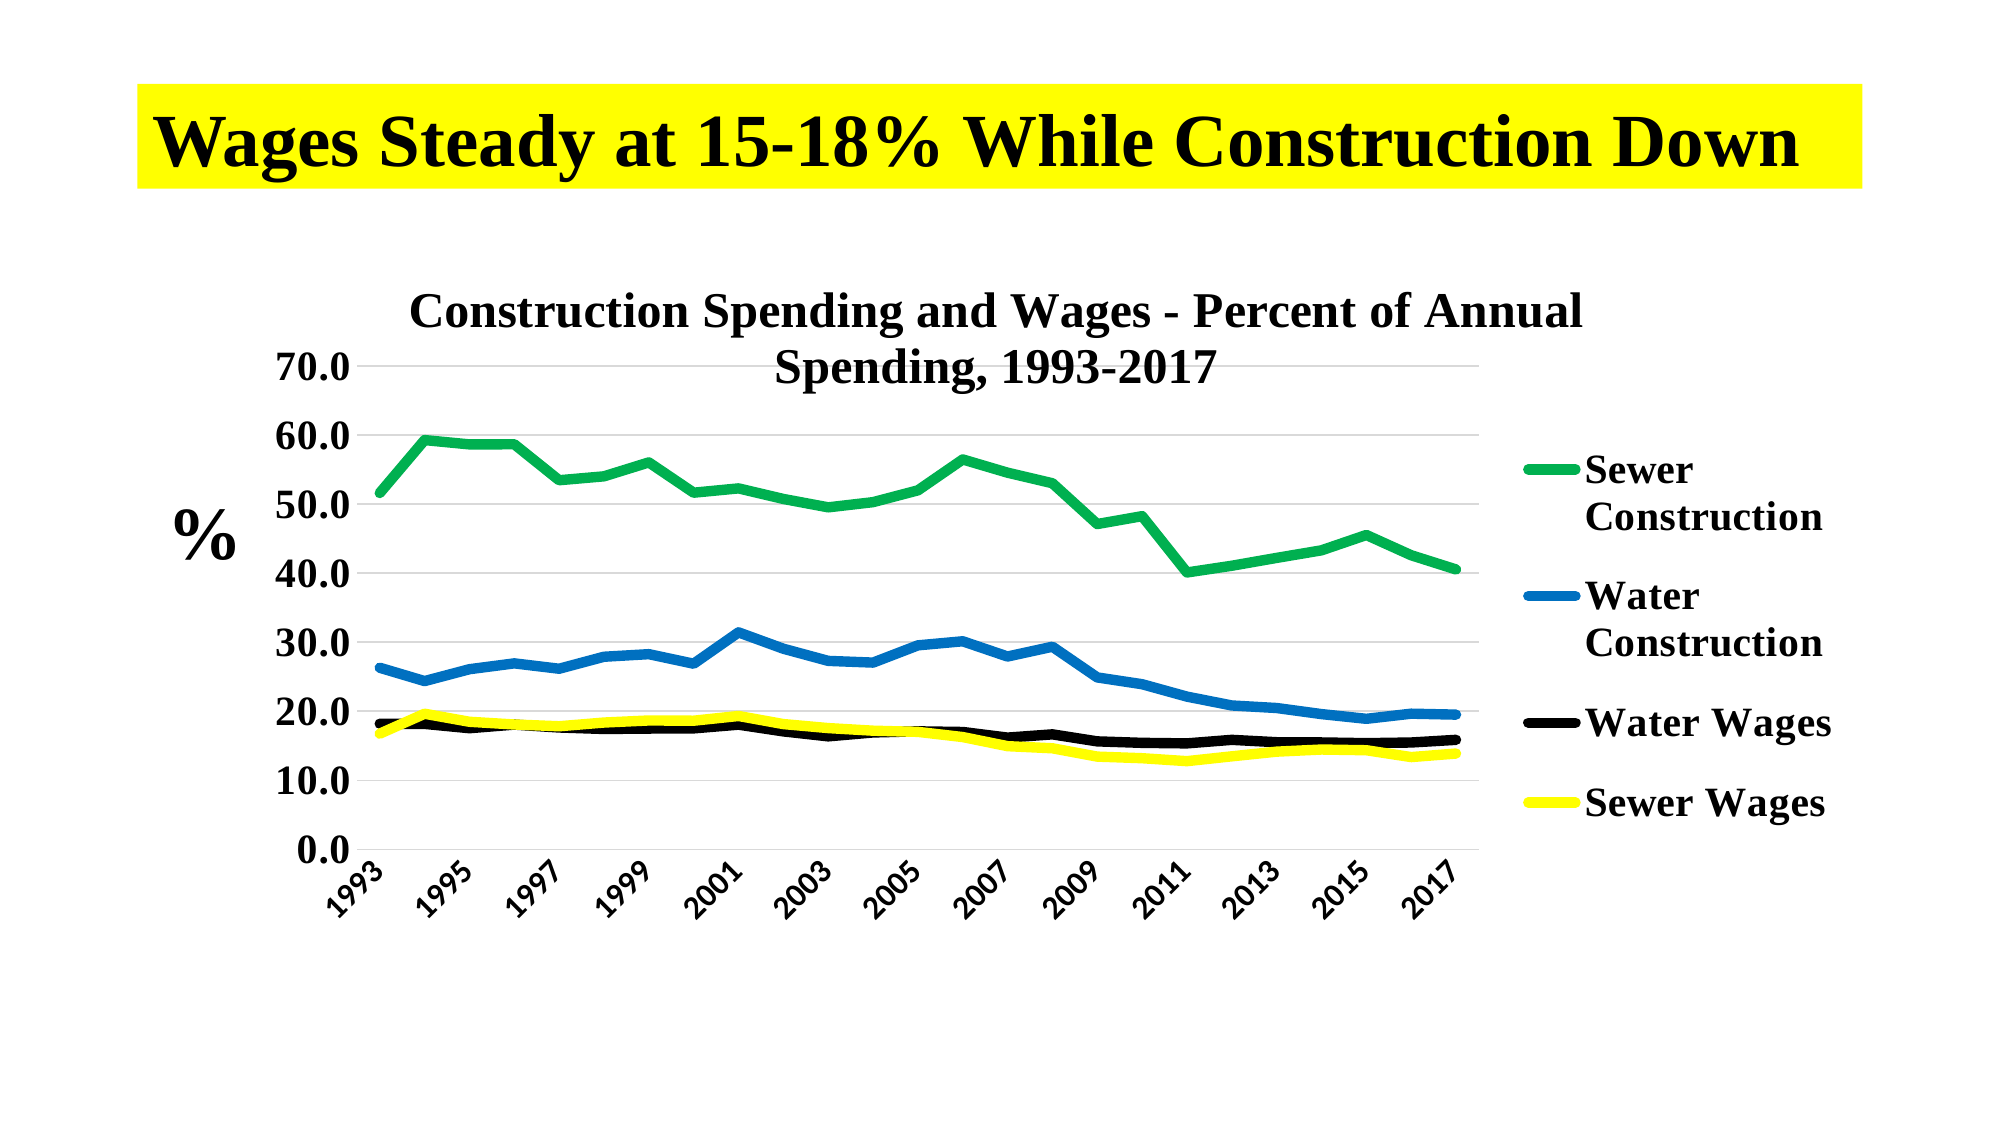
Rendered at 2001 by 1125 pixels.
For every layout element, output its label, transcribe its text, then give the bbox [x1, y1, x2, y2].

text_box Wages Steady at 15-18% While Construction Down [137, 83, 1863, 189]
chart [120, 243, 1872, 1039]
